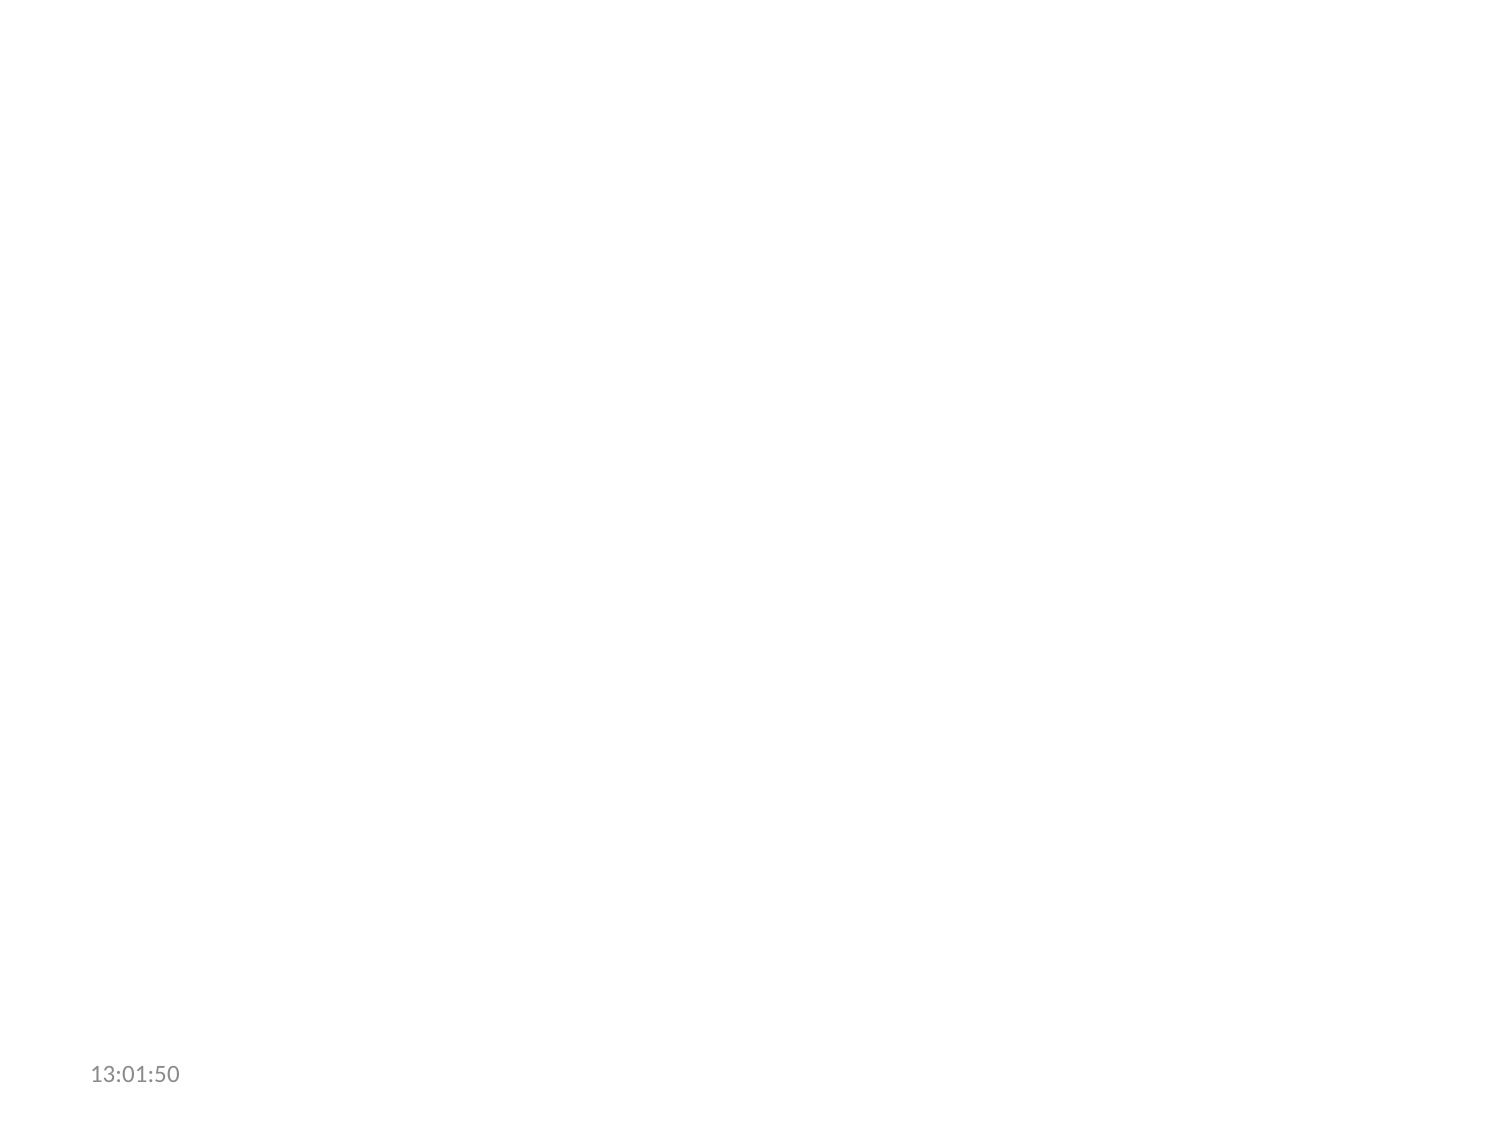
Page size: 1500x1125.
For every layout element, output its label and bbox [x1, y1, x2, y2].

slide_number [75, 1042, 425, 1103]
